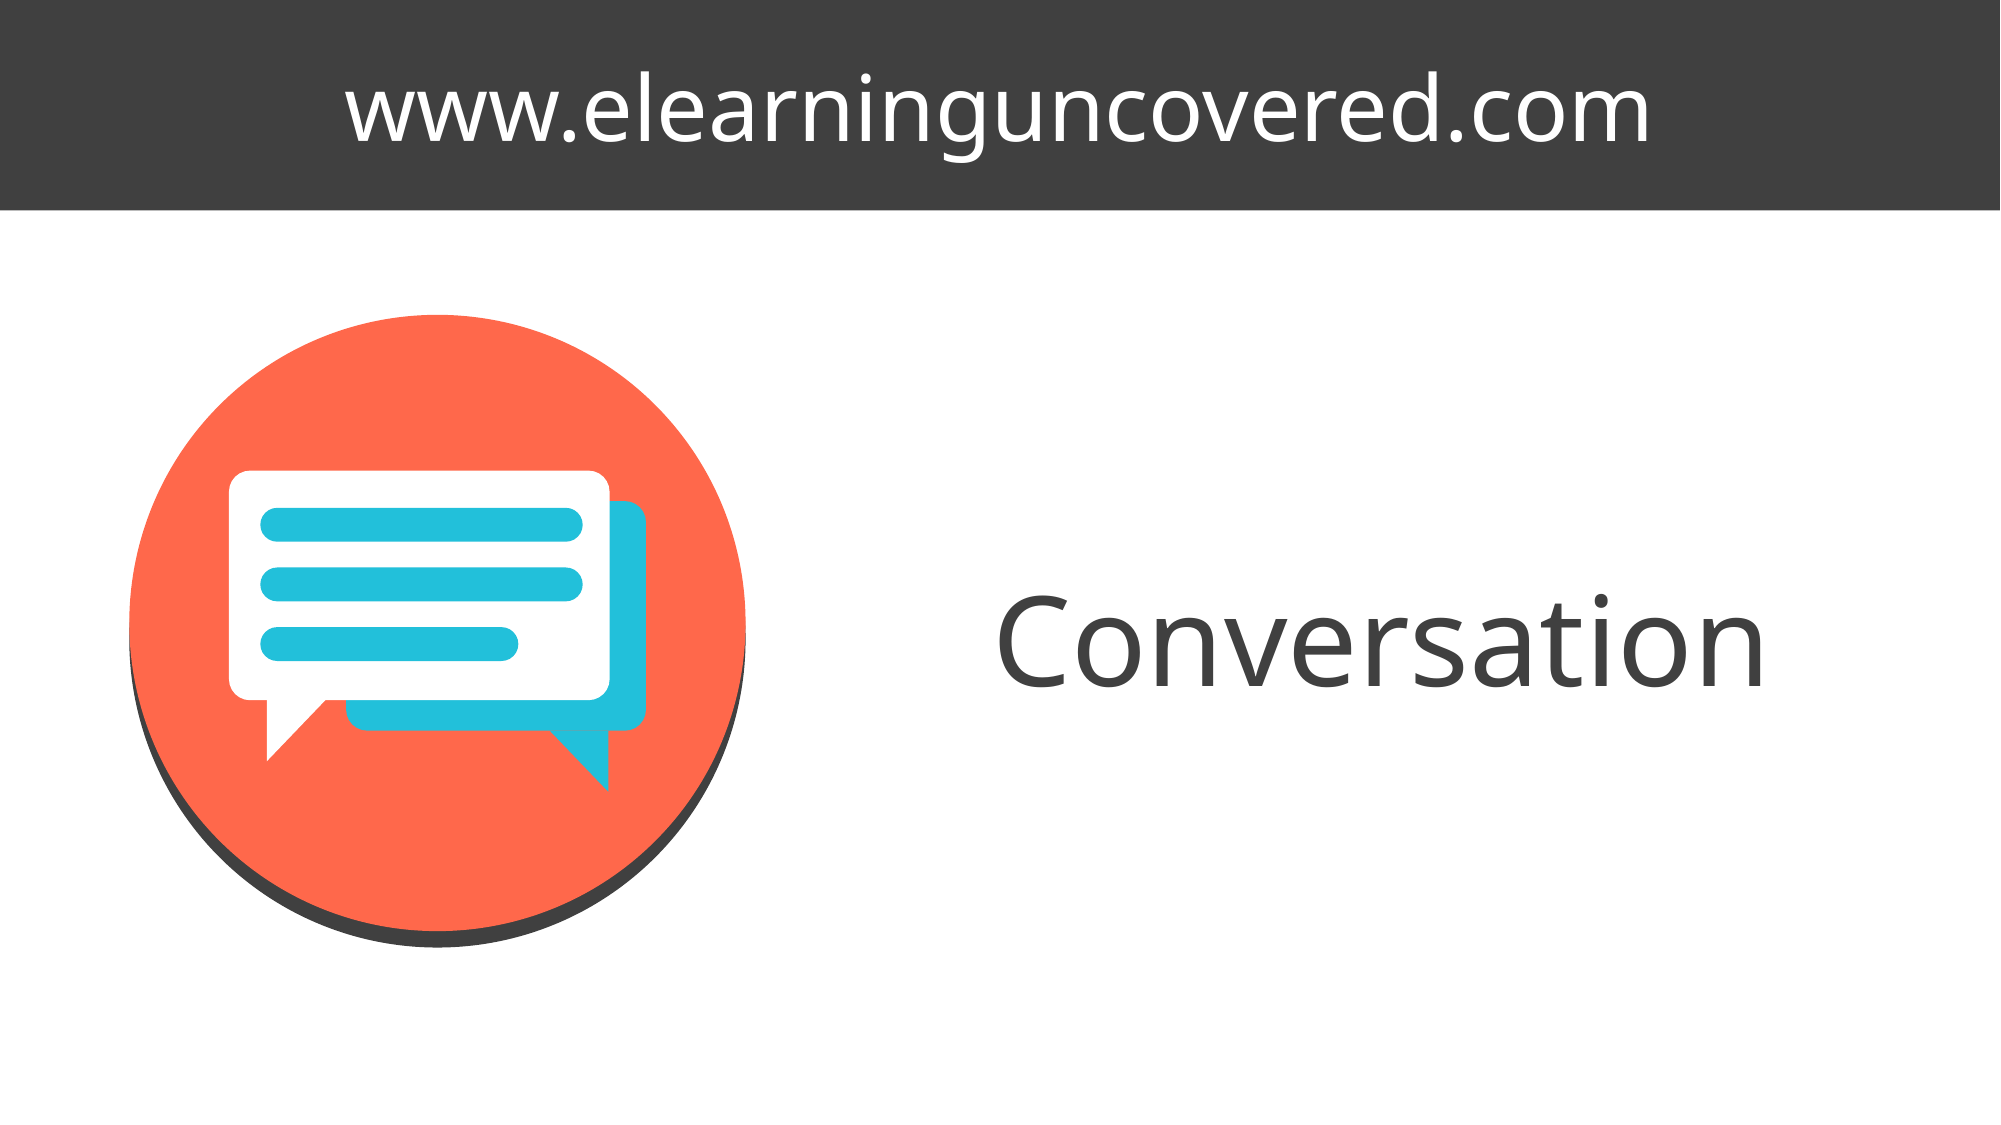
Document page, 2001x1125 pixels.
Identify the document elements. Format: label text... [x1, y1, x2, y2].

text_box Conversation [833, 554, 1930, 719]
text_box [129, 314, 746, 948]
